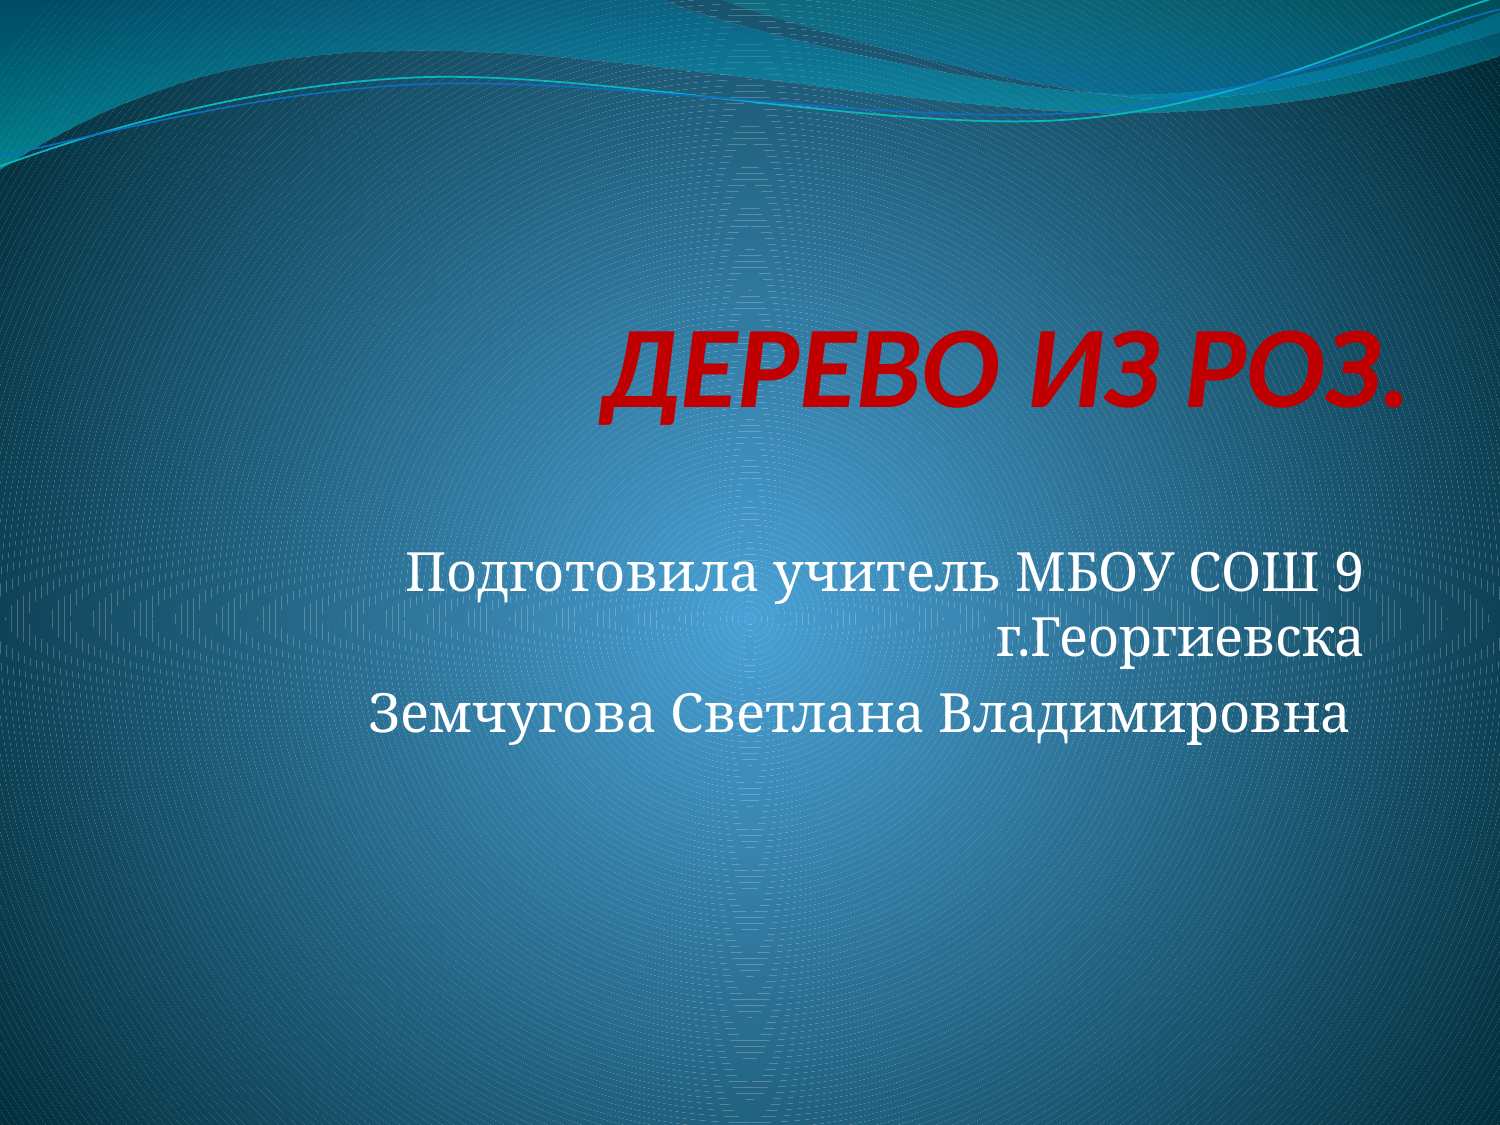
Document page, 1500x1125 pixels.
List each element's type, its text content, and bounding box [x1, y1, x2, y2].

title ДЕРЕВО ИЗ РОЗ. [127, 130, 1416, 431]
subtitle Подготовила учитель МБОУ СОШ 9 г.Георгиевска Земчугова Светлана Владимировна [87, 529, 1376, 818]
